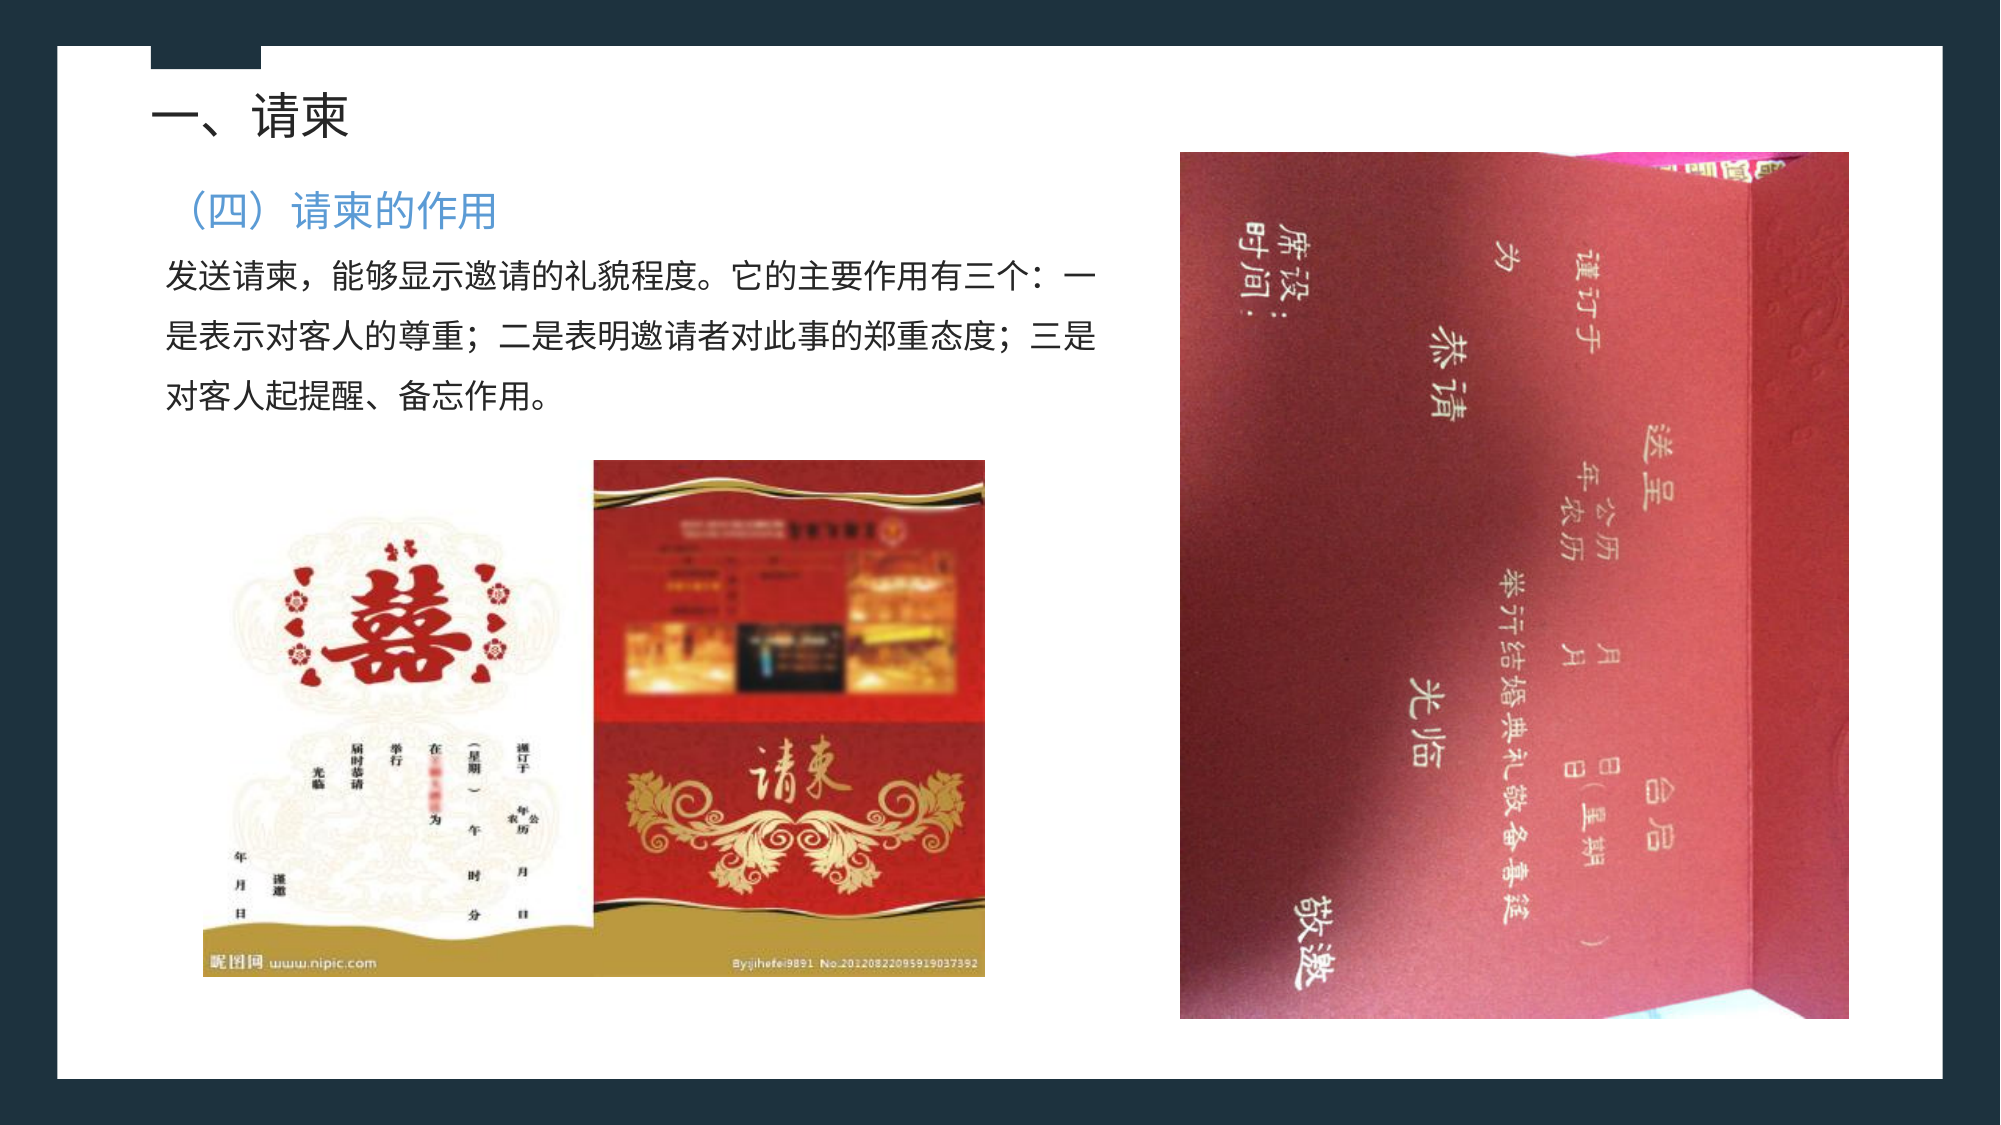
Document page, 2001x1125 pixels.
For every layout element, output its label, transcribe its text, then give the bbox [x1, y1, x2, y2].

text_box 一、请柬 [150, 77, 622, 152]
text_box （四）请柬的作用 发送请柬，能够显示邀请的礼貌程度。它的主要作用有三个：一是表示对客人的尊重；二是表明邀请者对此事的郑重态度；三是对客人起提醒、备忘作用。 [150, 152, 1138, 423]
picture [1180, 152, 1849, 1019]
picture [203, 460, 985, 977]
